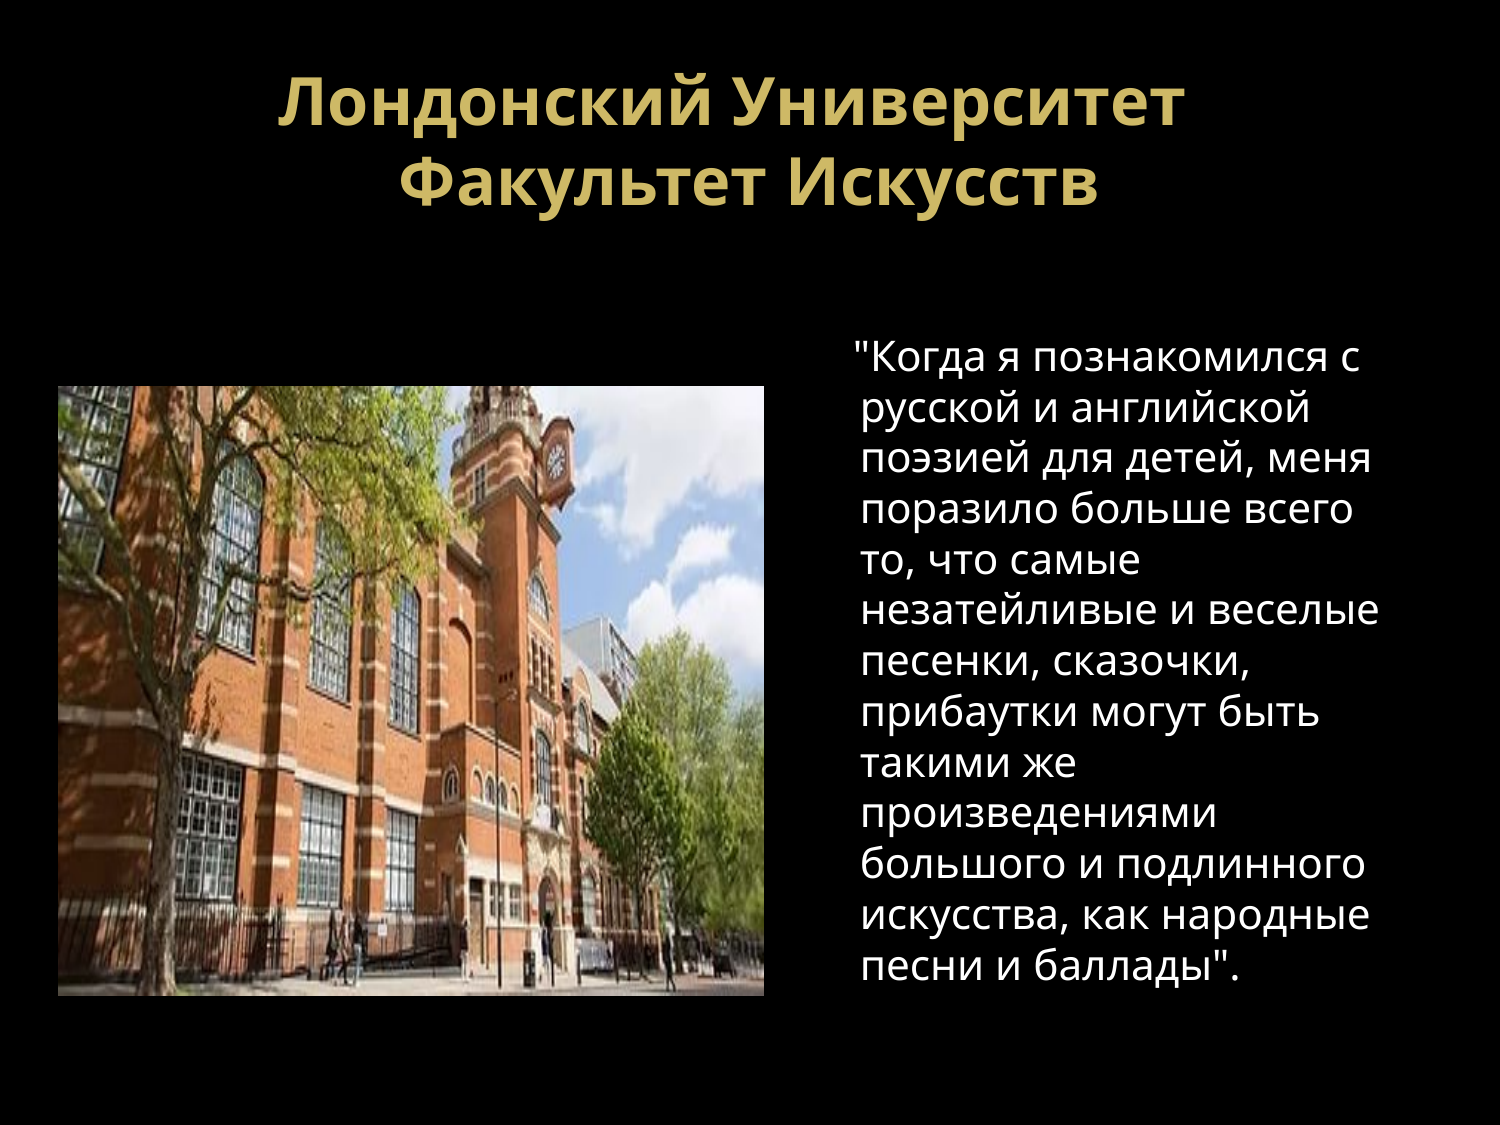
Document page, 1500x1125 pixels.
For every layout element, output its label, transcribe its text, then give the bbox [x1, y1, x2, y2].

title Лондонский Университет Факультет Искусств [75, 45, 1425, 233]
list "Когда я познакомился с русской и английской поэзией для детей, меня поразило больше всего то, что самые незатейливые и веселые песенки, сказочки, прибаутки могут быть такими же произведениями большого и подлинного искусства, как народные песни и баллады". [762, 262, 1425, 1005]
picture [58, 386, 764, 997]
